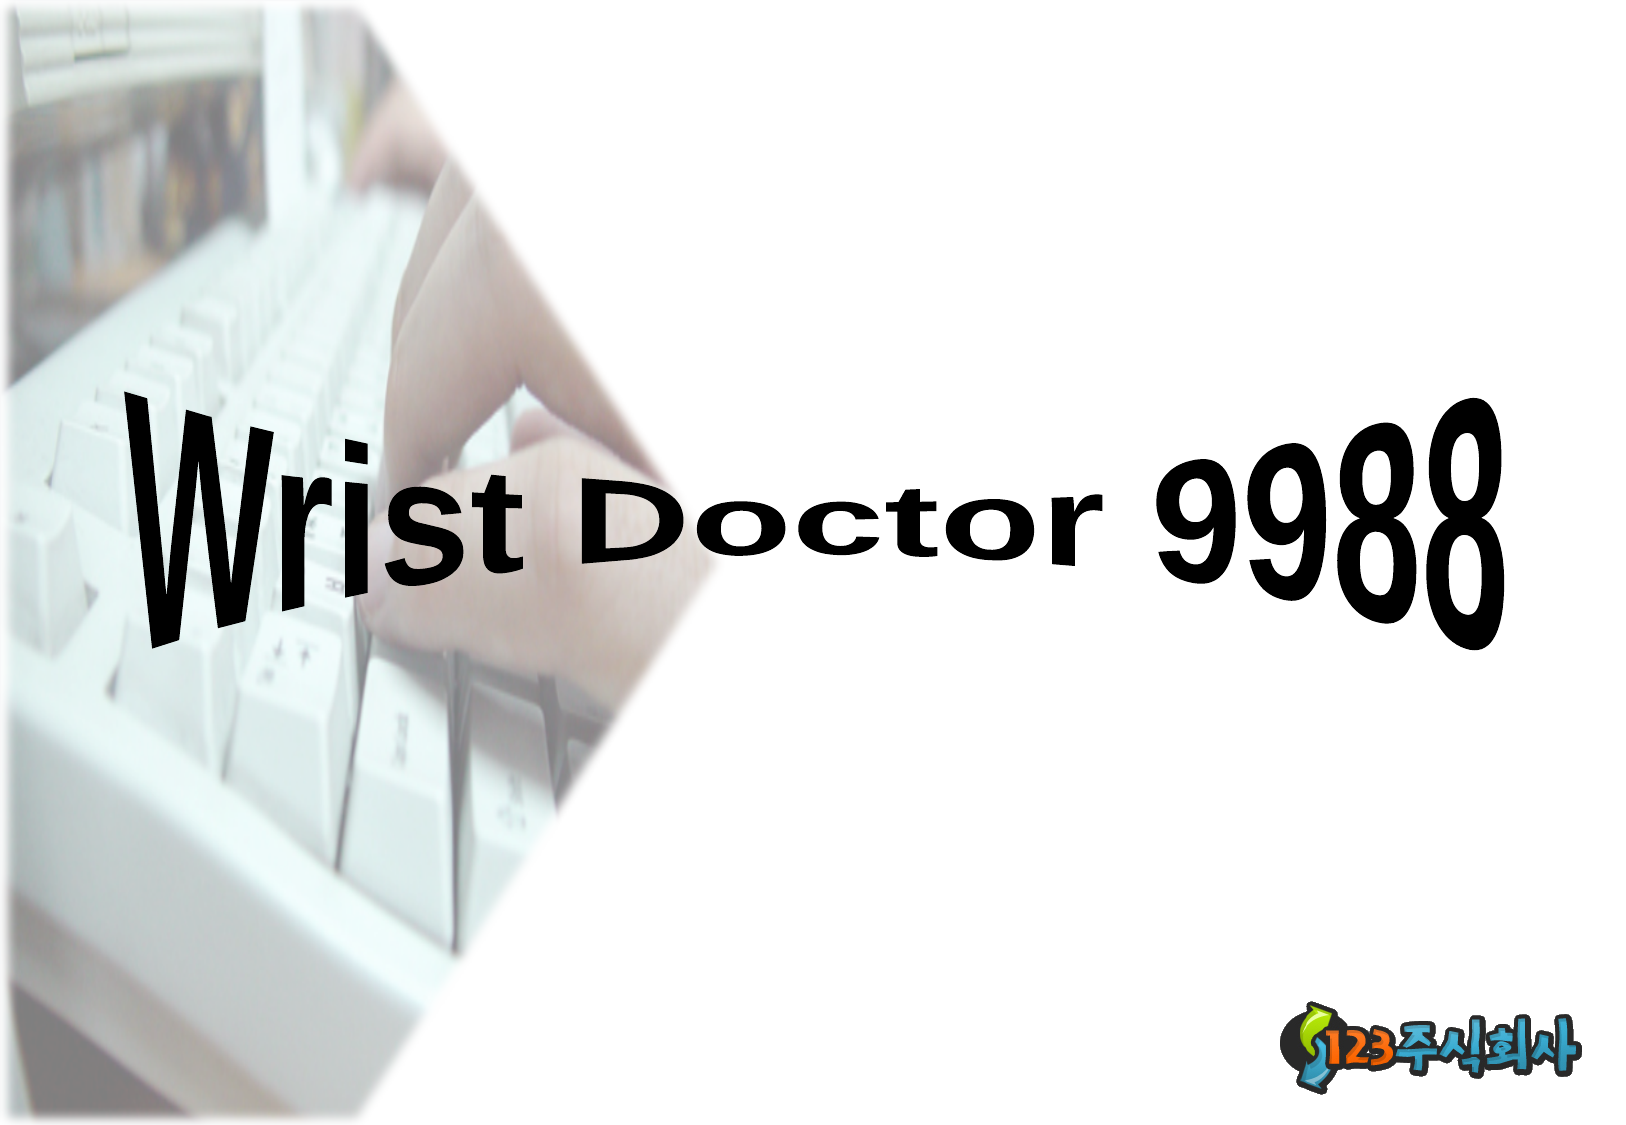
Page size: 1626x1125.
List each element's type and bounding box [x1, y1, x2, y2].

picture [1265, 985, 1595, 1108]
text_box [17, 17, 705, 1109]
